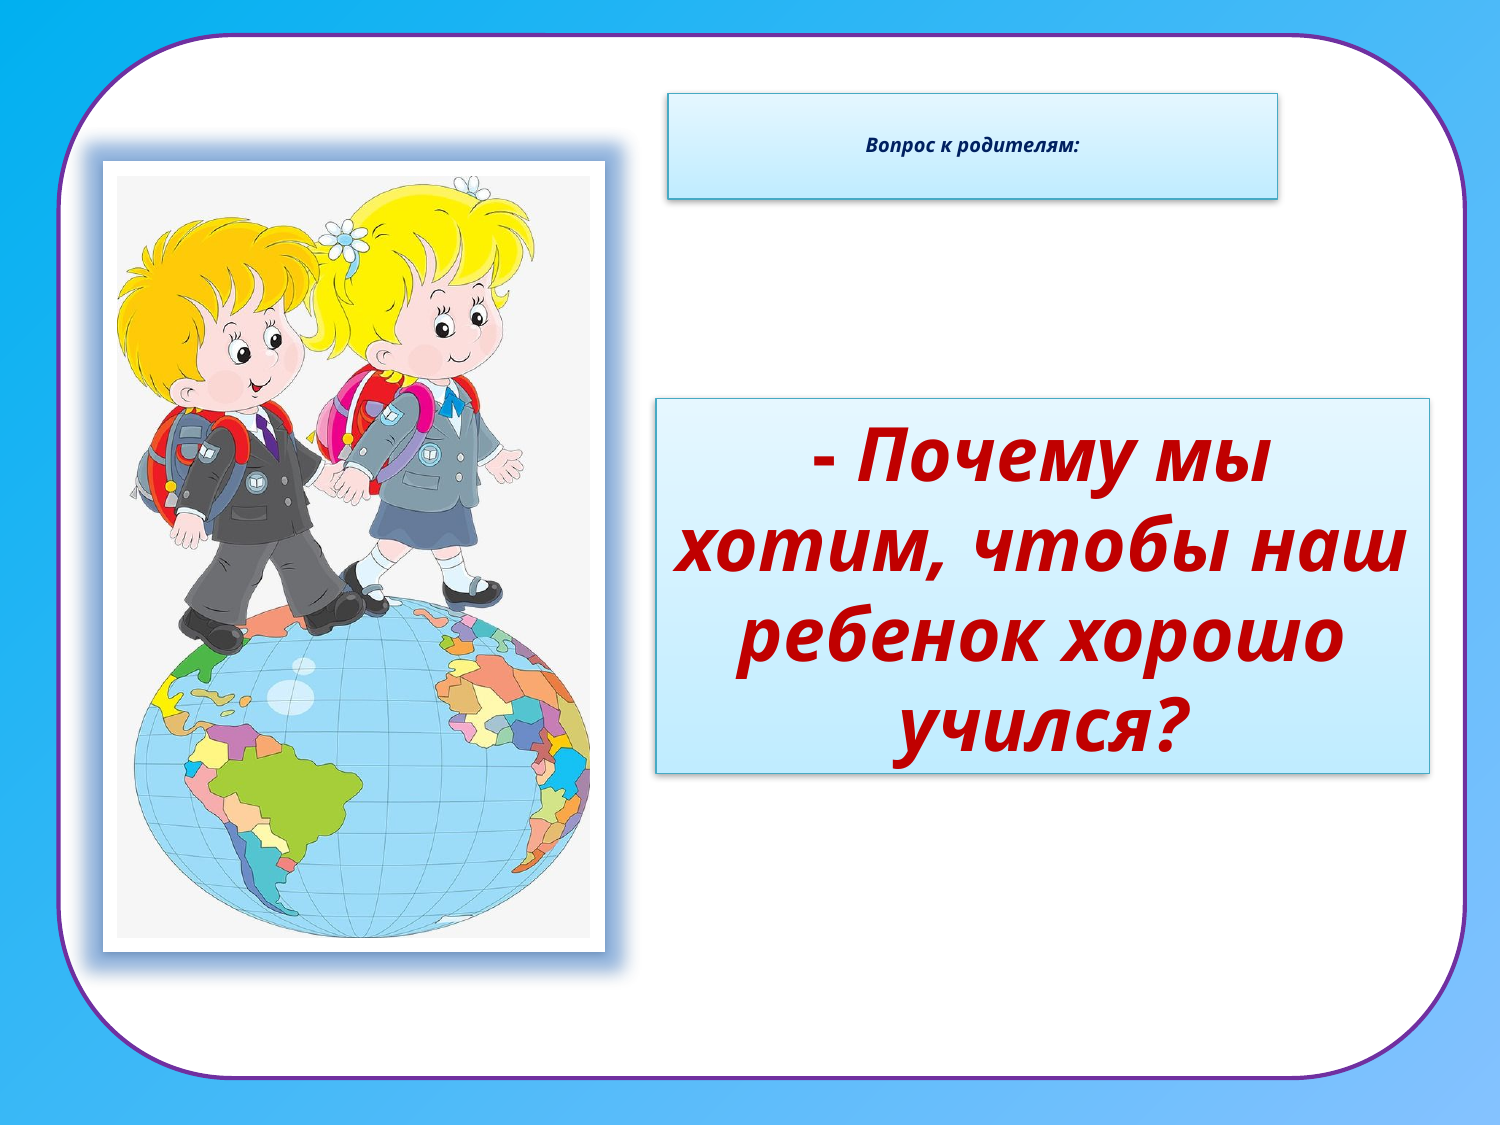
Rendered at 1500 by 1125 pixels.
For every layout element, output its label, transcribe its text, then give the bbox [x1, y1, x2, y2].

subtitle - Почему мы хотим, чтобы наш ребенок хорошо учился? [655, 398, 1430, 774]
title Вопрос к родителям: [667, 93, 1278, 200]
picture [116, 175, 591, 938]
text_box [56, 32, 1467, 1081]
